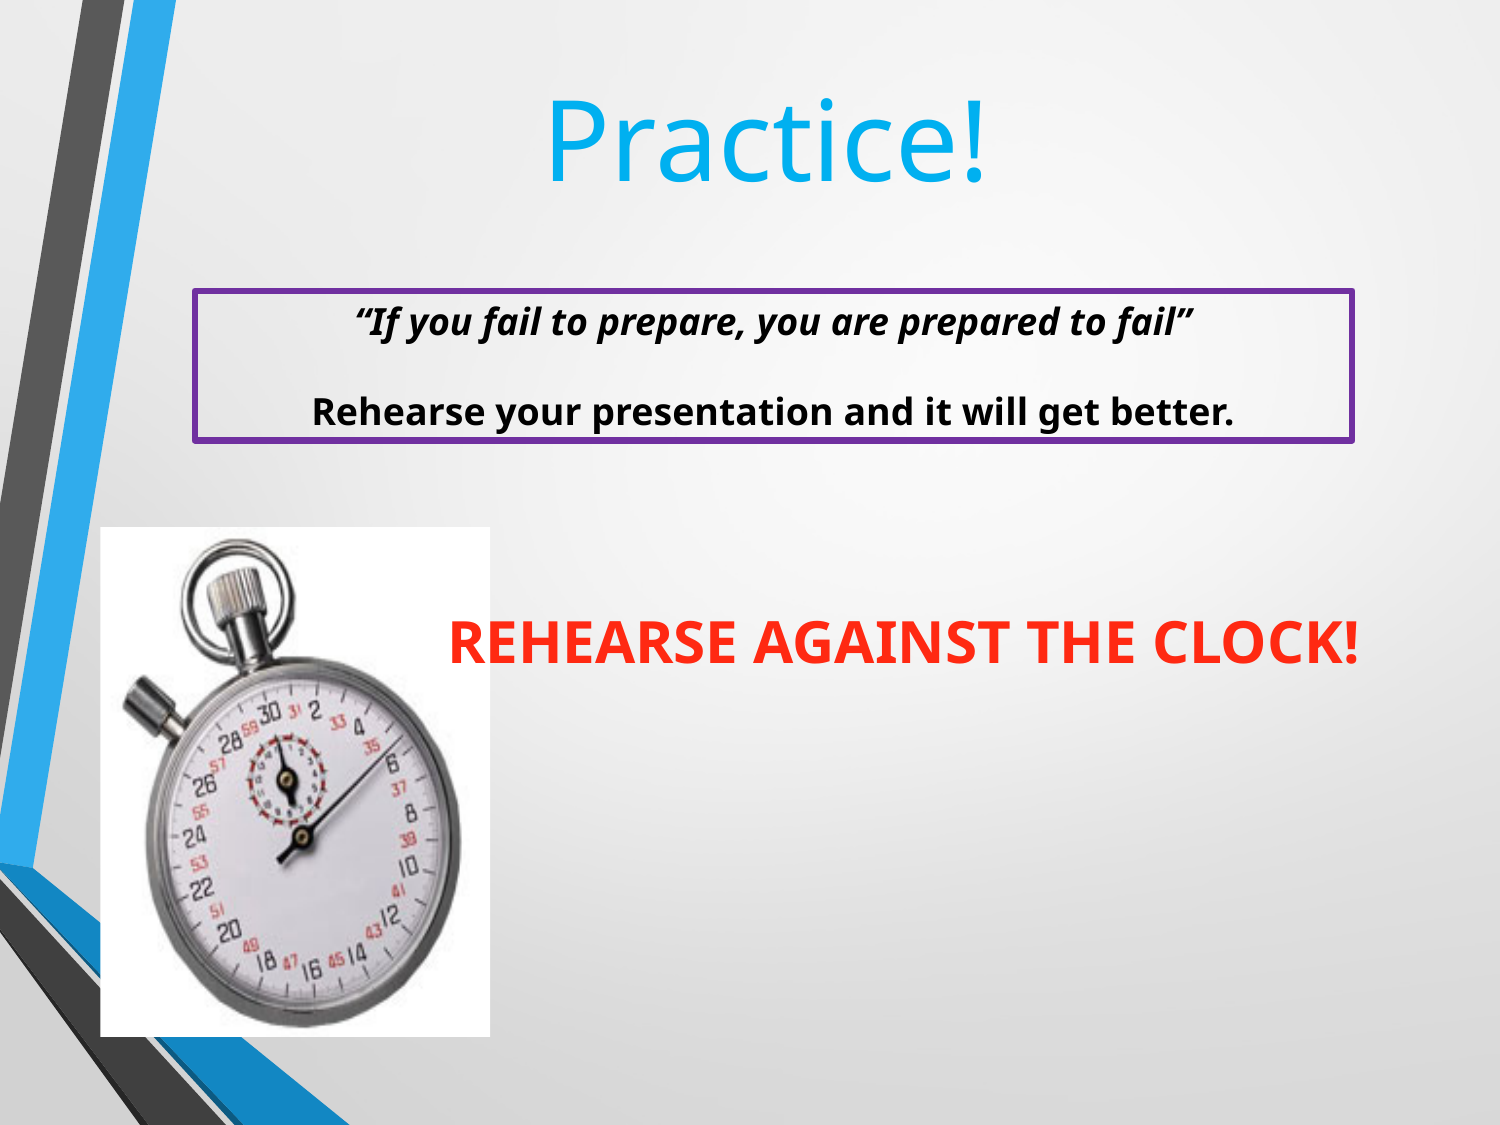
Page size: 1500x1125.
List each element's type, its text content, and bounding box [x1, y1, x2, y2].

text_box “If you fail to prepare, you are prepared to fail” Rehearse your presentation and it will get better. [194, 290, 1353, 441]
picture [100, 526, 491, 1037]
title Practice! [172, 42, 1360, 230]
text_box Rehearse against the clock! [491, 597, 1388, 818]
